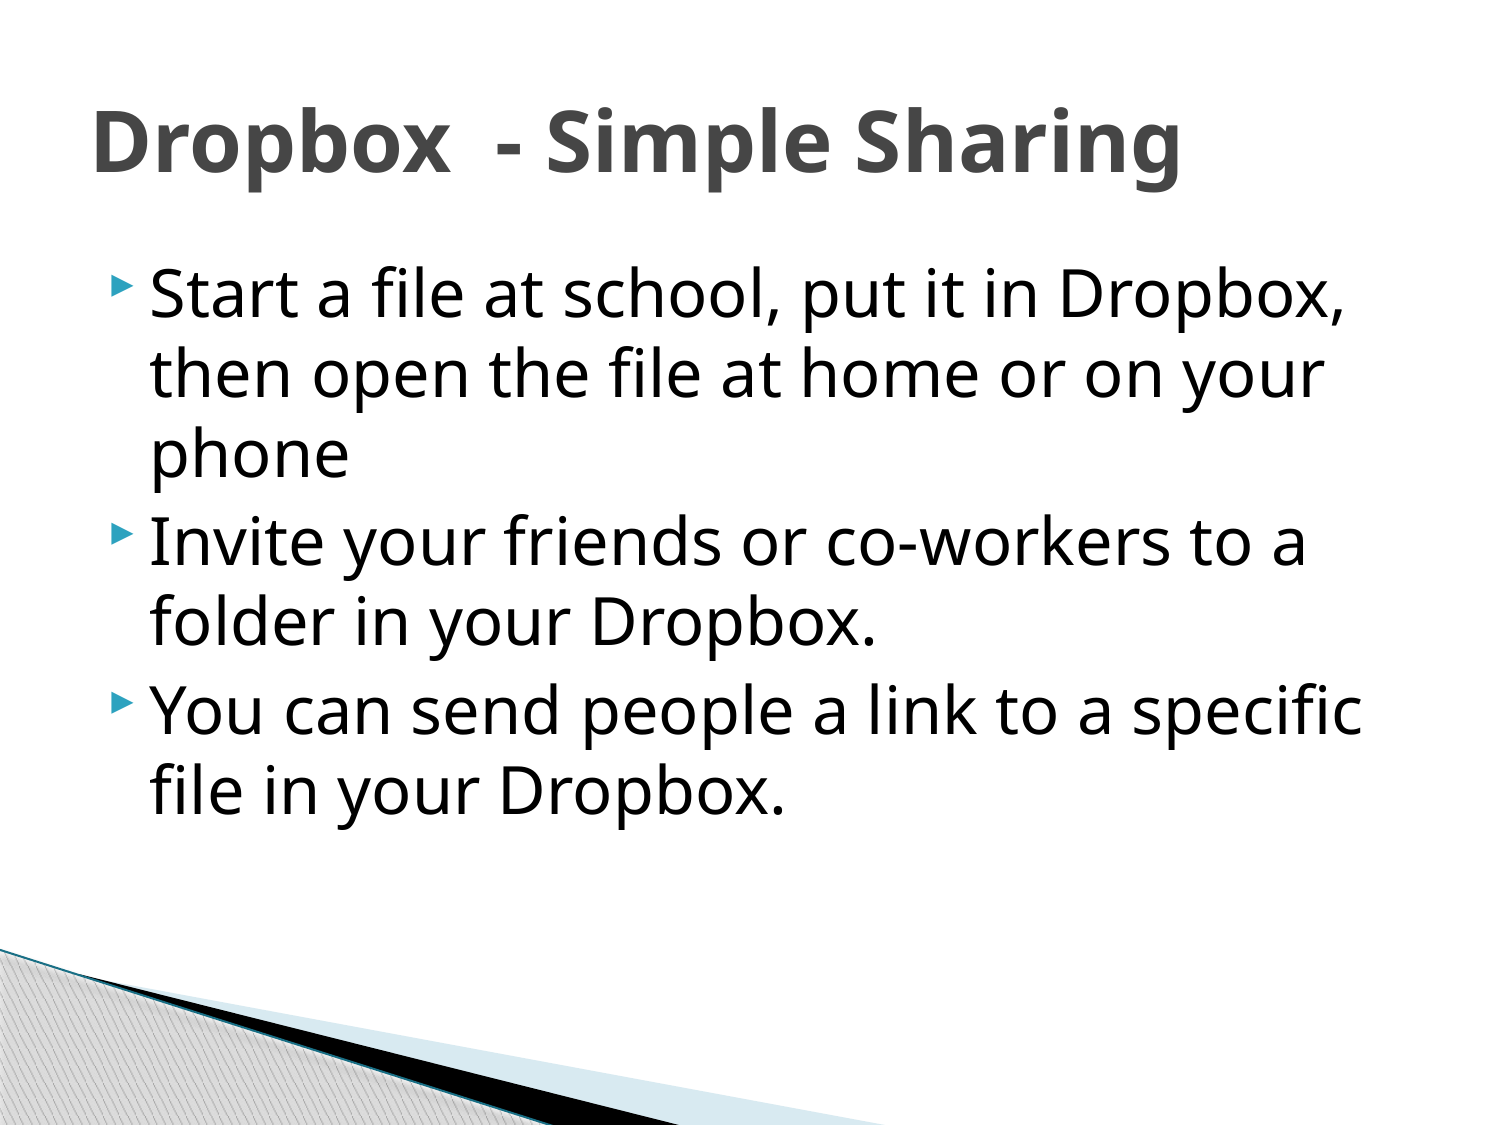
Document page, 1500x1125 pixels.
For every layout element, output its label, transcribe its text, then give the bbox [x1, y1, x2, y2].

list Start a file at school, put it in Dropbox, then open the file at home or on your phone Invite your friends or co-workers to a folder in your Dropbox. You can send people a link to a specific file in your Dropbox. [75, 243, 1425, 986]
title Dropbox - Simple Sharing [75, 45, 1425, 233]
